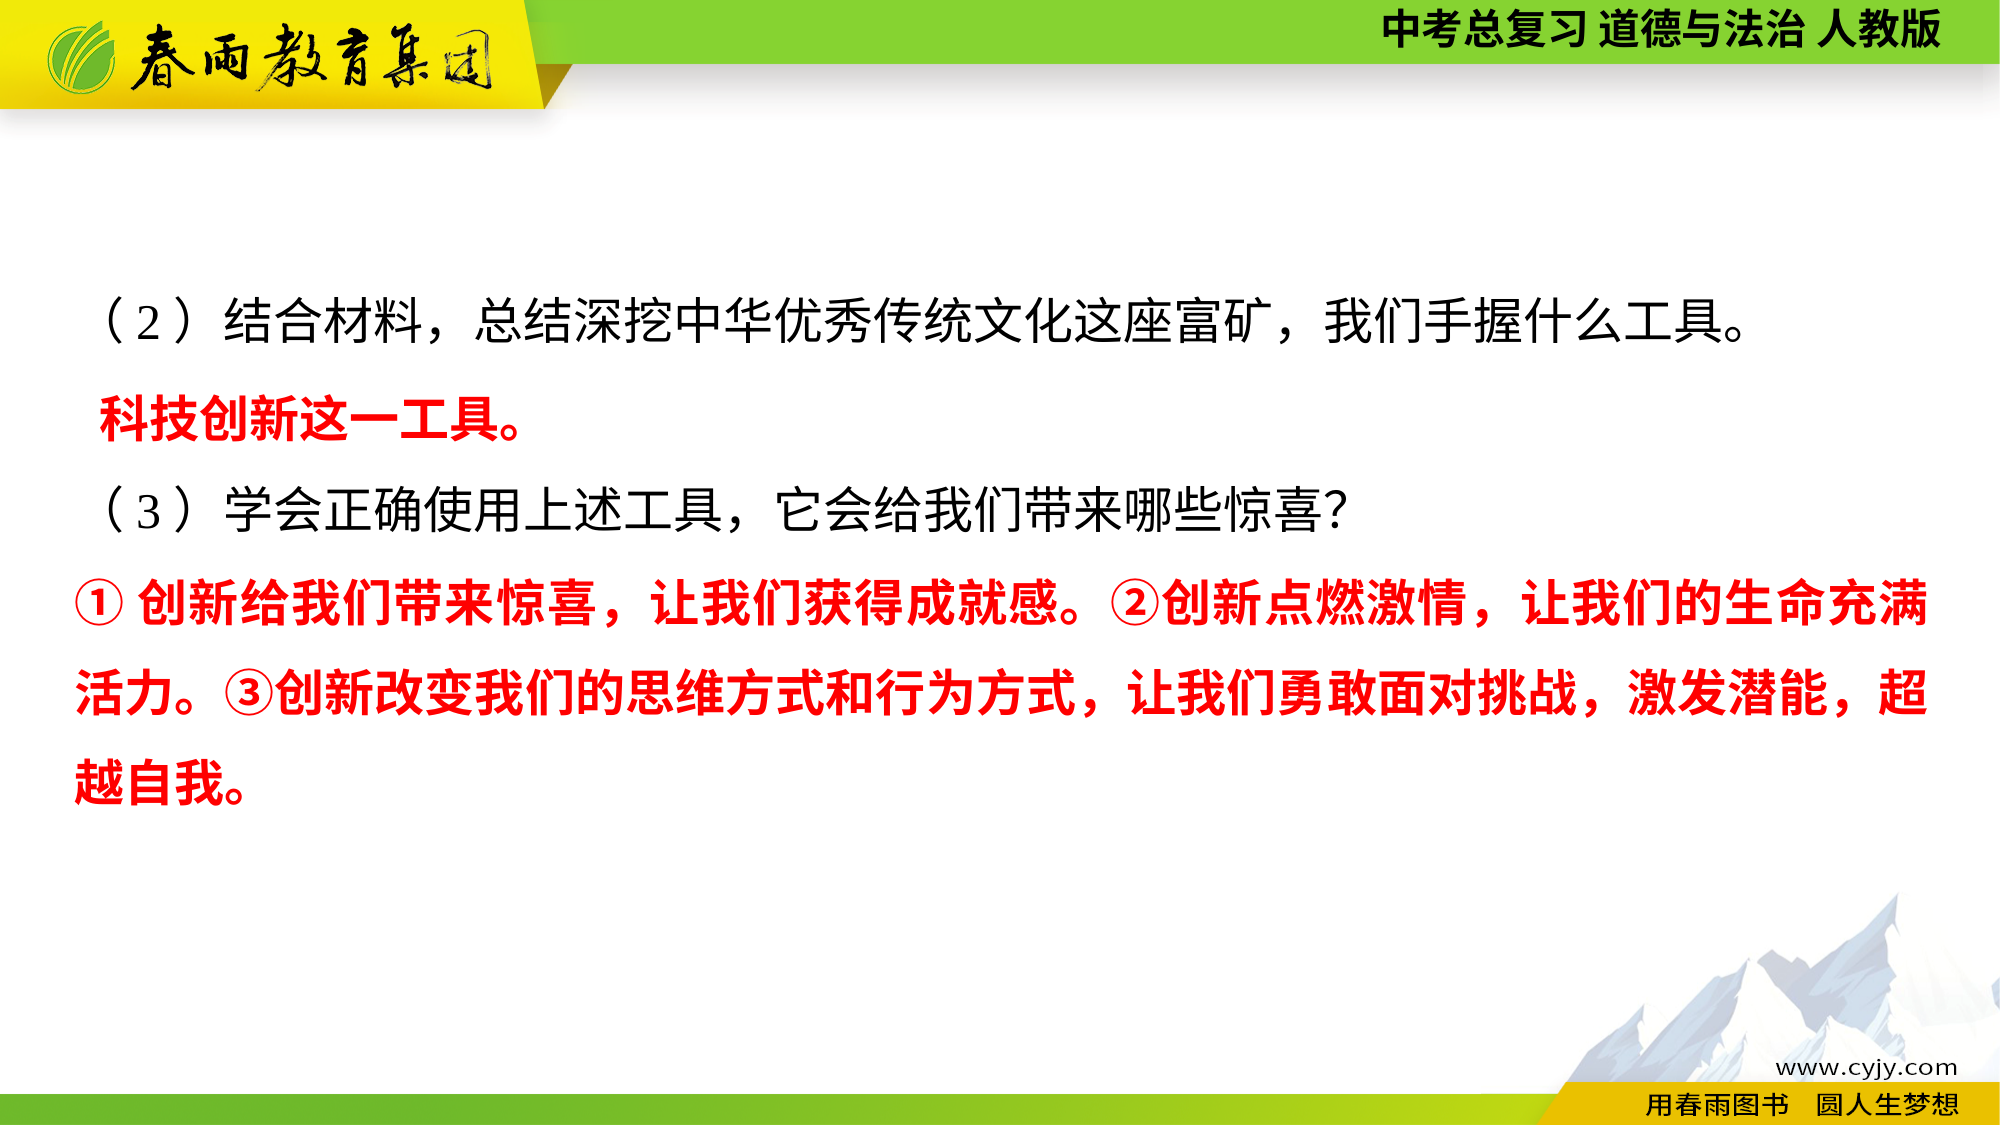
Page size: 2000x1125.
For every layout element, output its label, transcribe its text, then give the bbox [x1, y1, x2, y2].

text_box （3）学会正确使用上述工具，它会给我们带来哪些惊喜？ [59, 441, 1944, 534]
text_box 科技创新这一工具。 [84, 349, 1969, 455]
picture [0, 0, 2000, 1125]
text_box ①创新给我们带来惊喜，让我们获得成就感。②创新点燃激情，让我们的生命充满活力。③创新改变我们的思维方式和行为方式，让我们勇敢面对挑战，激发潜能，超越自我。 [59, 534, 1944, 820]
list （2）结合材料，总结深挖中华优秀传统文化这座富矿，我们手握什么工具。 [59, 252, 1944, 347]
